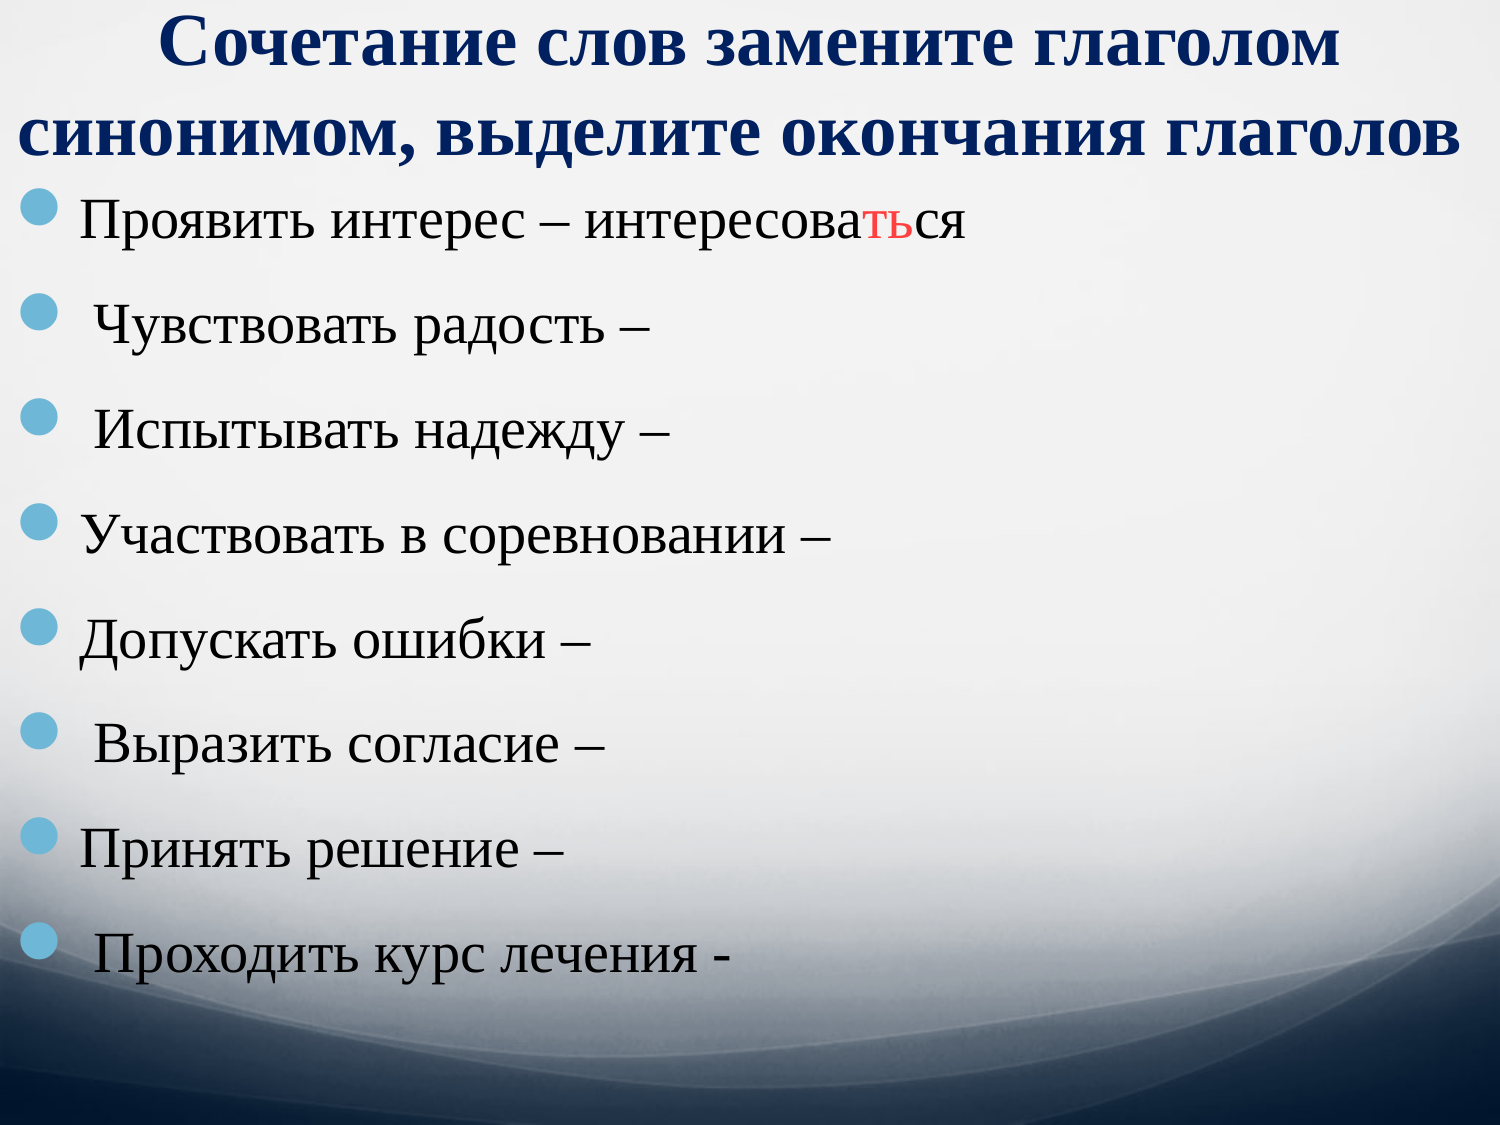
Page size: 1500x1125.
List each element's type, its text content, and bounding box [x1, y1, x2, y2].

title Сочетание слов замените глаголом синонимом, выделите окончания глаголов [0, 17, 1500, 178]
list Проявить интерес – интересоваться Чувствовать радость – Испытывать надежду – Участвовать в соревновании – Допускать ошибки – Выразить согласие – Принять решение – Проходить курс лечения - [0, 137, 1435, 975]
